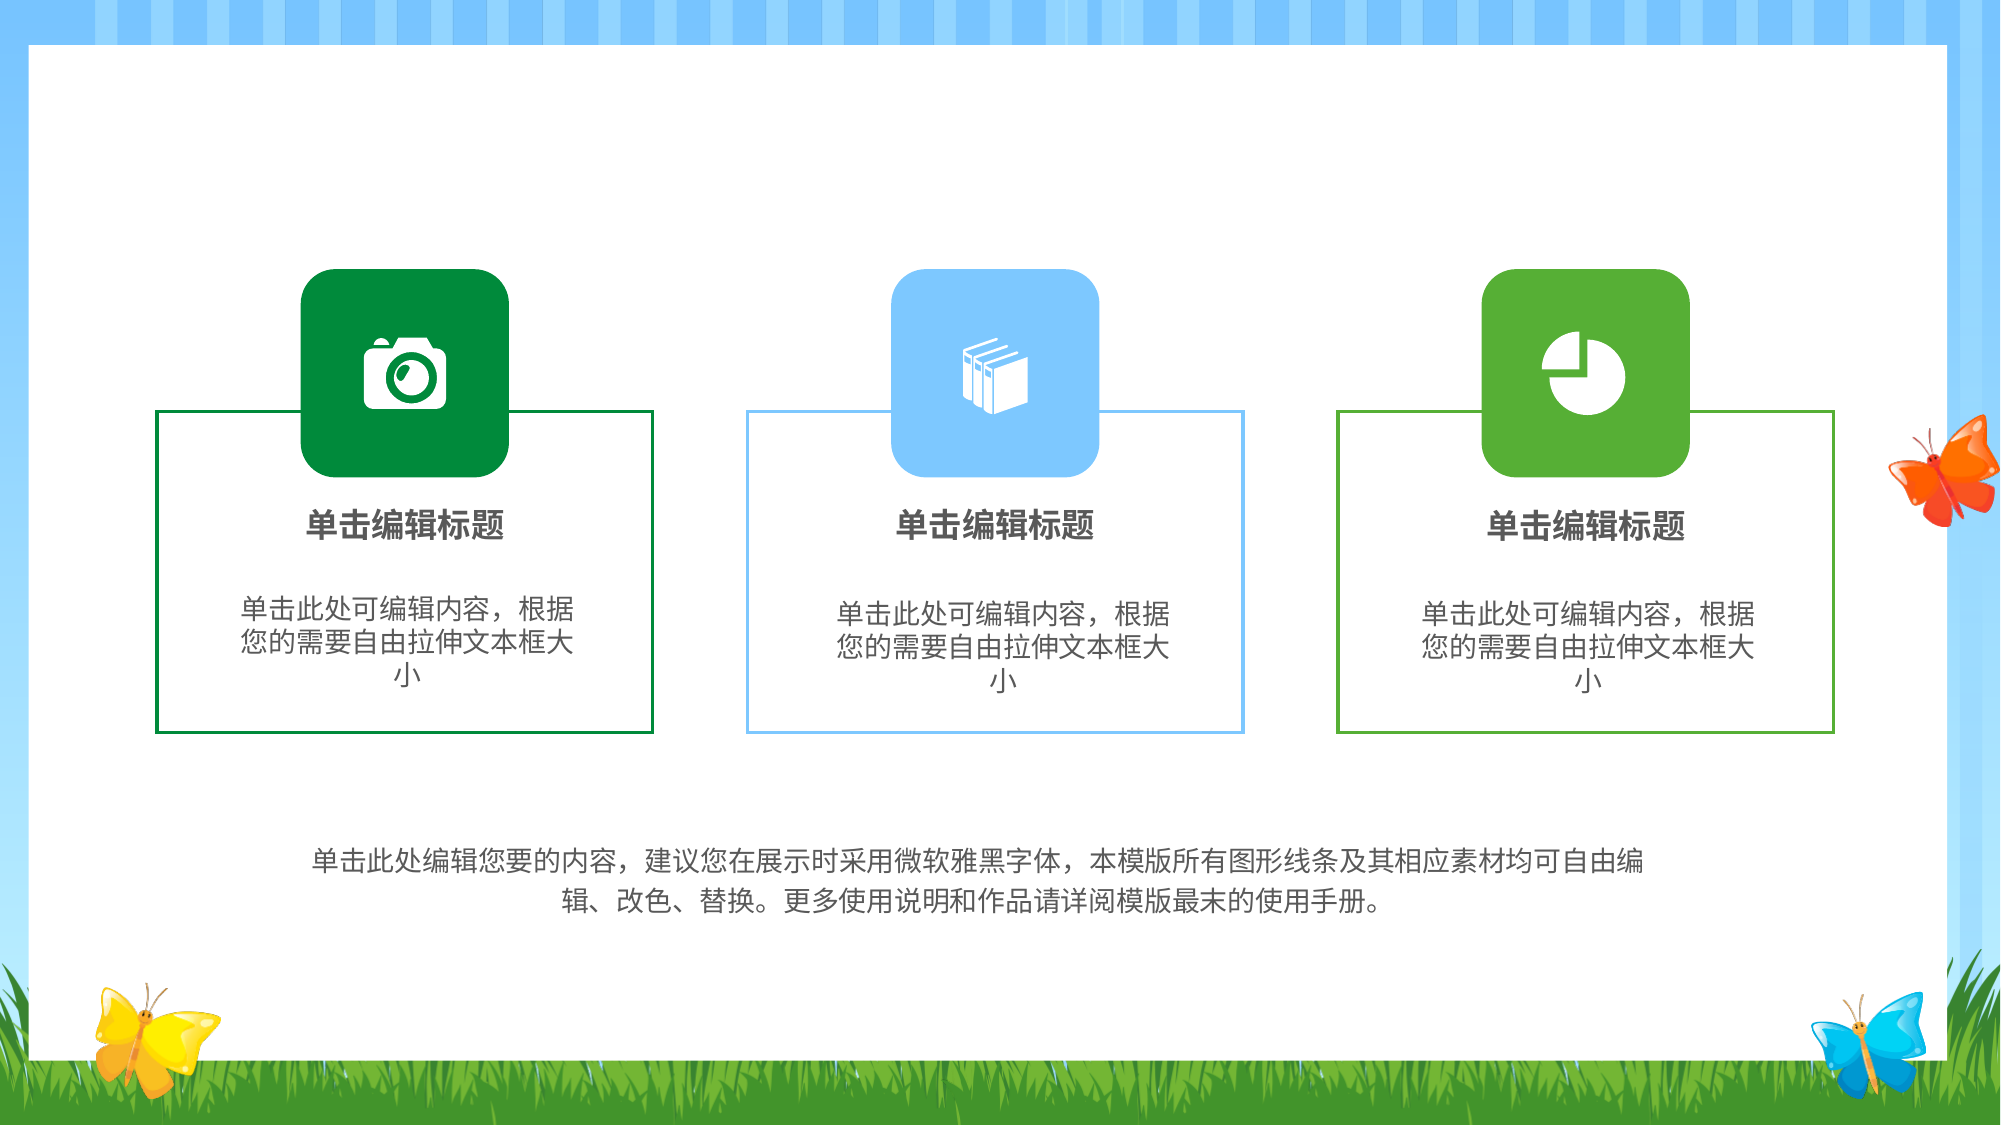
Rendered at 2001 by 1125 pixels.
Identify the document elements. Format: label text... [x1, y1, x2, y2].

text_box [156, 269, 653, 733]
text_box 单击此处编辑您要的内容，建议您在展示时采用微软雅黑字体，本模版所有图形线条及其相应素材均可自由编辑、改色、替换。更多使用说明和作品请详阅模版最末的使用手册。 [285, 827, 1670, 927]
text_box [1337, 269, 1834, 733]
picture [0, 0, 2001, 1125]
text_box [747, 269, 1244, 733]
